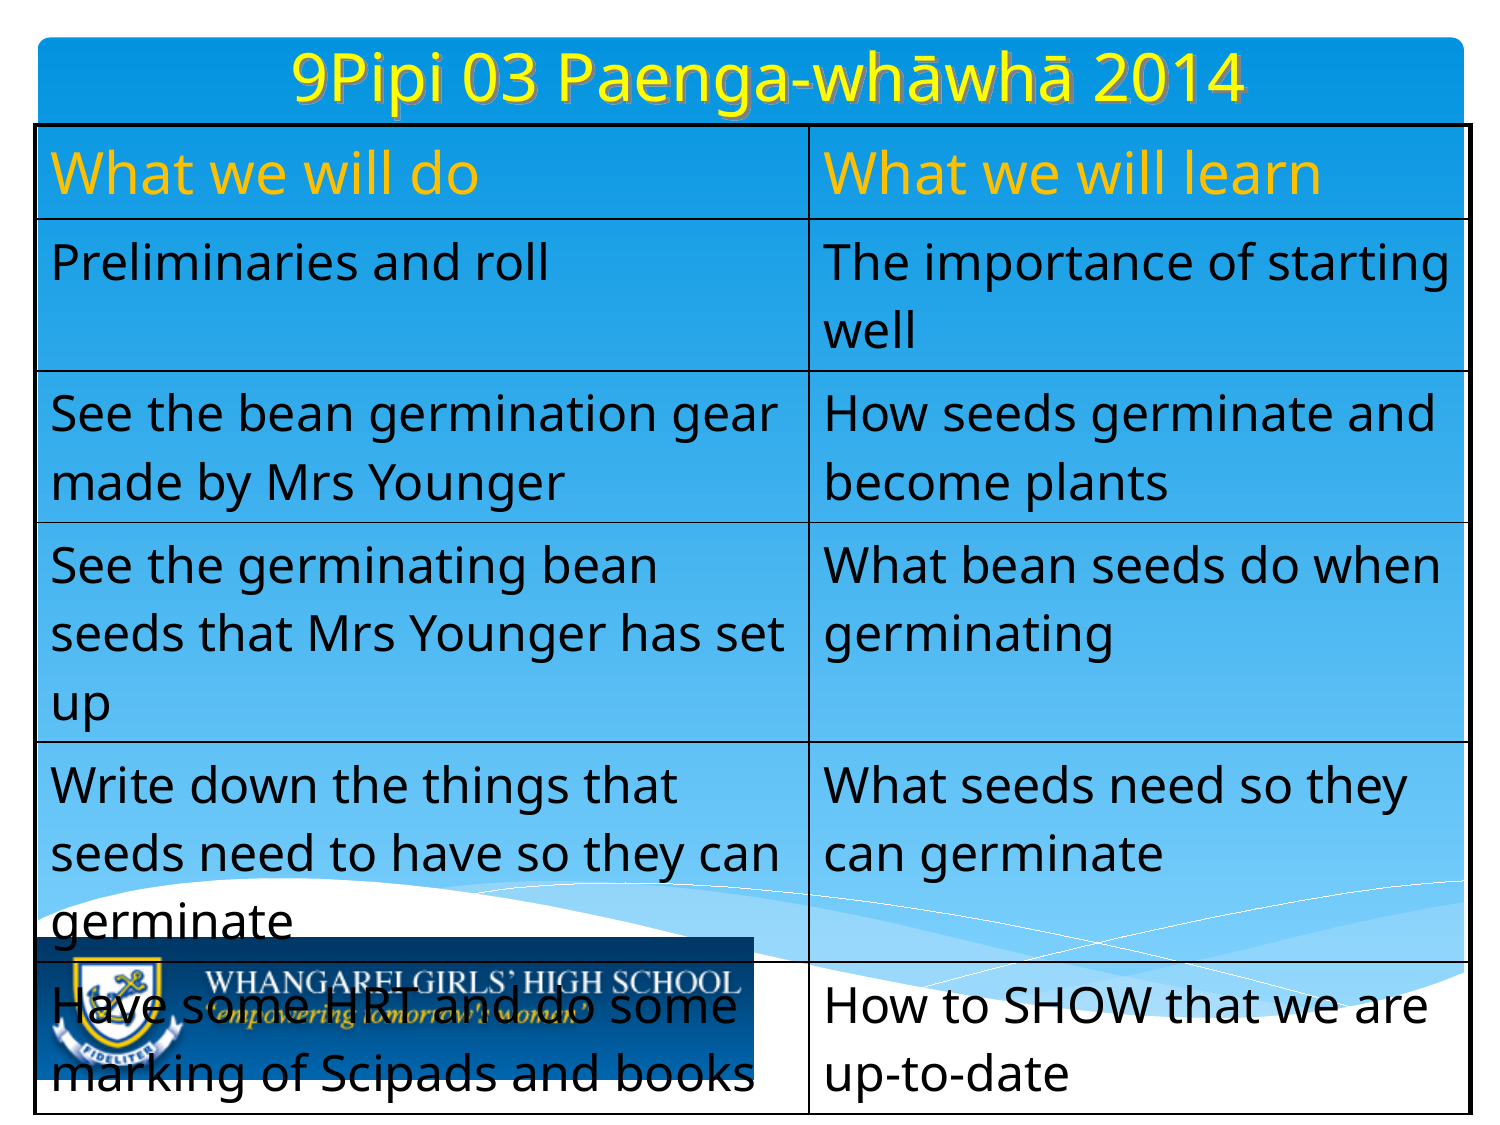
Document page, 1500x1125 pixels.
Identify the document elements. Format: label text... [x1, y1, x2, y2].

table_cell Preliminaries and roll [37, 220, 808, 370]
table_header What we will learn [810, 127, 1468, 218]
text_box 9Pipi 03 Paenga-whāwhā 2014 [162, 24, 1375, 123]
table_cell What seeds need so they can germinate [810, 743, 1468, 961]
table_cell See the germinating bean seeds that Mrs Younger has set up [37, 523, 808, 741]
table_cell What bean seeds do when germinating [810, 523, 1468, 741]
picture [37, 937, 754, 1080]
table_cell How seeds germinate and become plants [810, 372, 1468, 522]
table_cell See the bean germination gear made by Mrs Younger [37, 372, 808, 522]
table_header What we will do [37, 127, 808, 218]
table_cell Write down the things that seeds need to have so they can germinate [37, 743, 808, 961]
table_cell The importance of starting well [810, 220, 1468, 370]
table_cell How to SHOW that we are up-to-date [810, 963, 1468, 1113]
table_cell Have some HRT and do some marking of Scipads and books [37, 963, 808, 1113]
